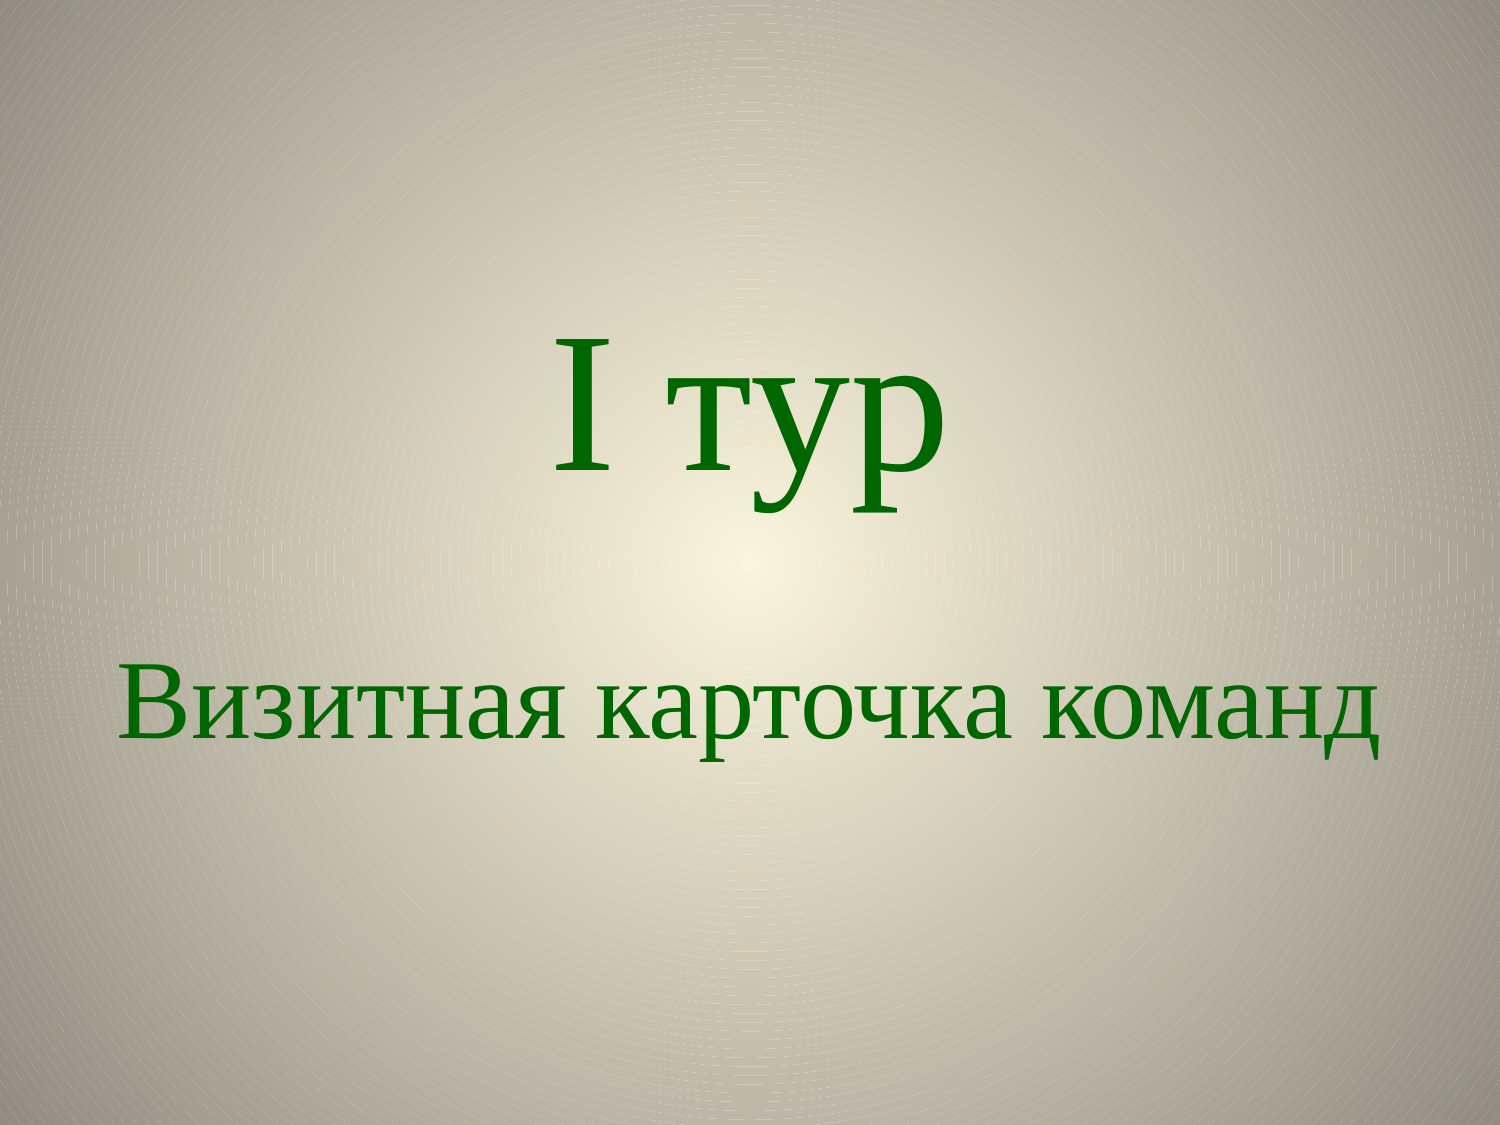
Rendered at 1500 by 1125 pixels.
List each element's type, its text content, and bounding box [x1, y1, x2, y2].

list I тур Визитная карточка команд [0, 0, 1500, 1125]
